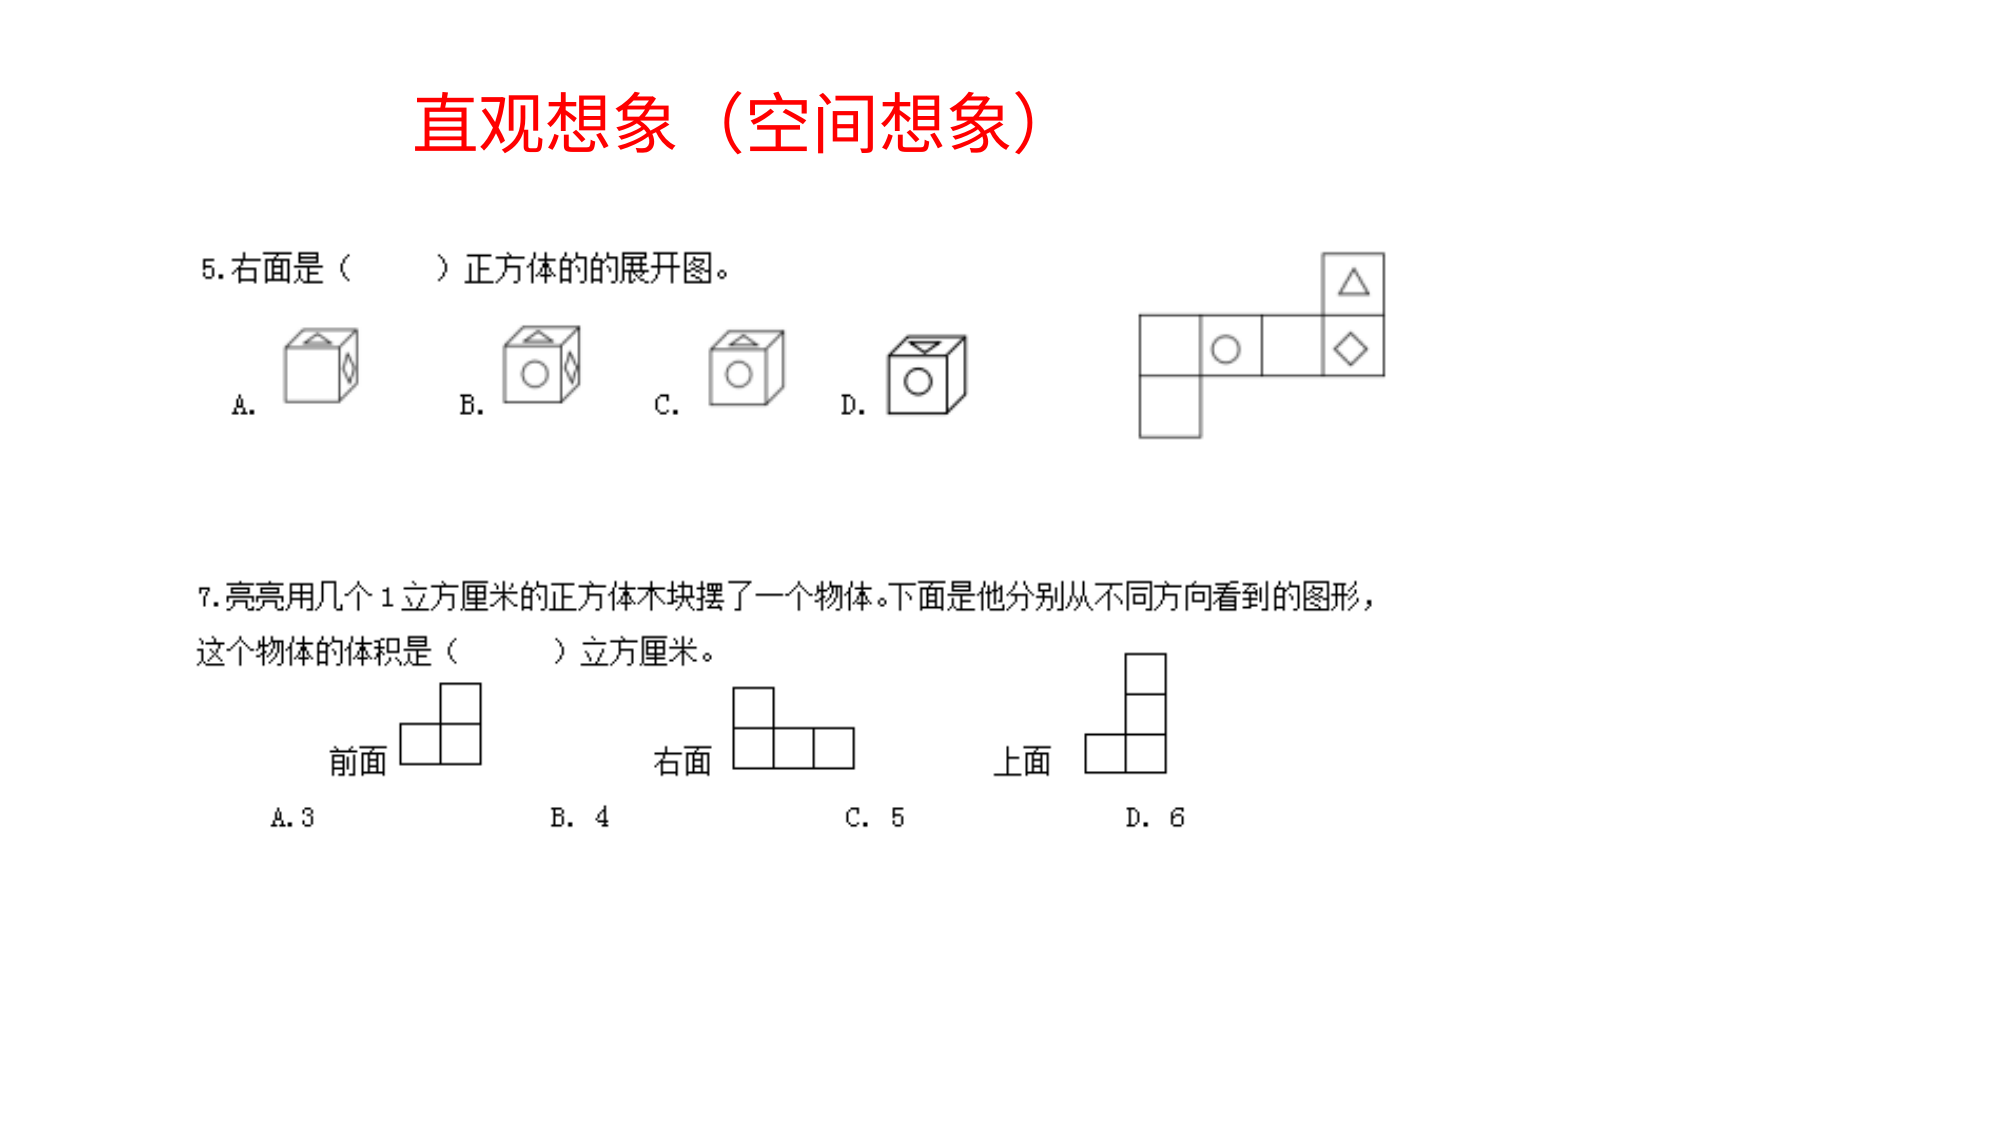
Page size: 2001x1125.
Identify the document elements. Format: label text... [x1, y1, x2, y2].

picture [166, 571, 1395, 842]
title 直观想象（空间想象） [396, 37, 1524, 216]
picture [166, 215, 1461, 455]
